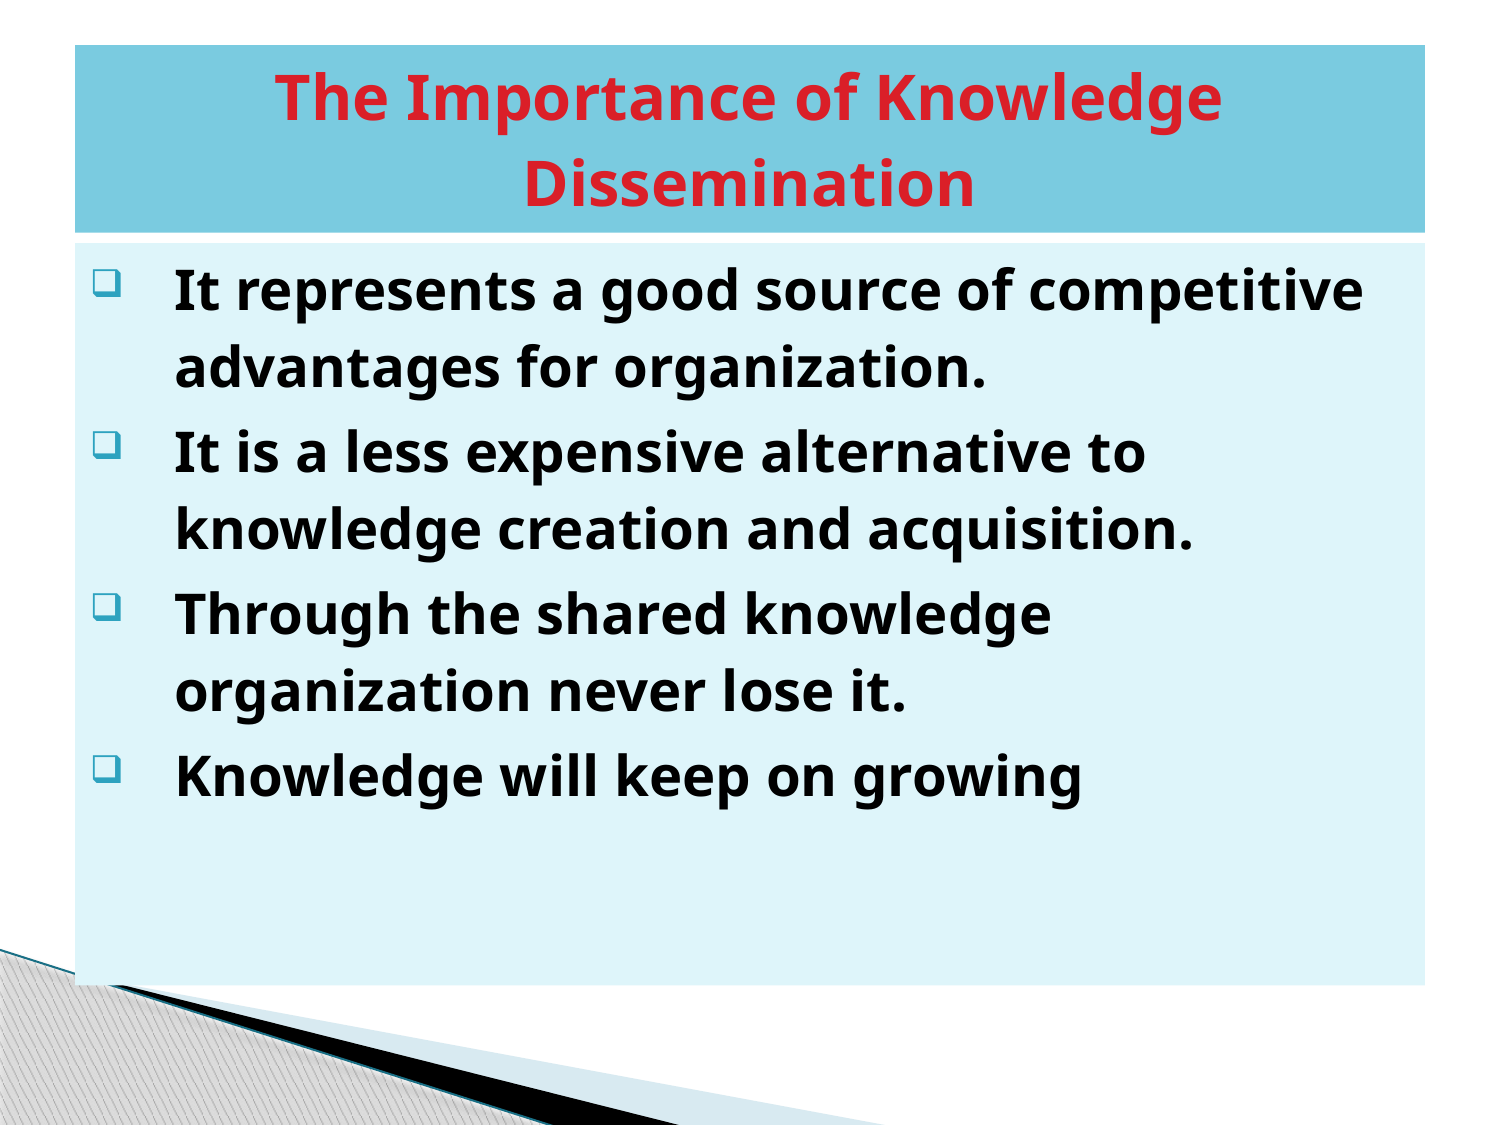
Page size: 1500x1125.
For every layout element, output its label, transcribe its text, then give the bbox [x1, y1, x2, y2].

list It represents a good source of competitive advantages for organization. It is a less expensive alternative to knowledge creation and acquisition. Through the shared knowledge organization never lose it. Knowledge will keep on growing [75, 243, 1425, 986]
title The Importance of Knowledge Dissemination [75, 45, 1425, 233]
